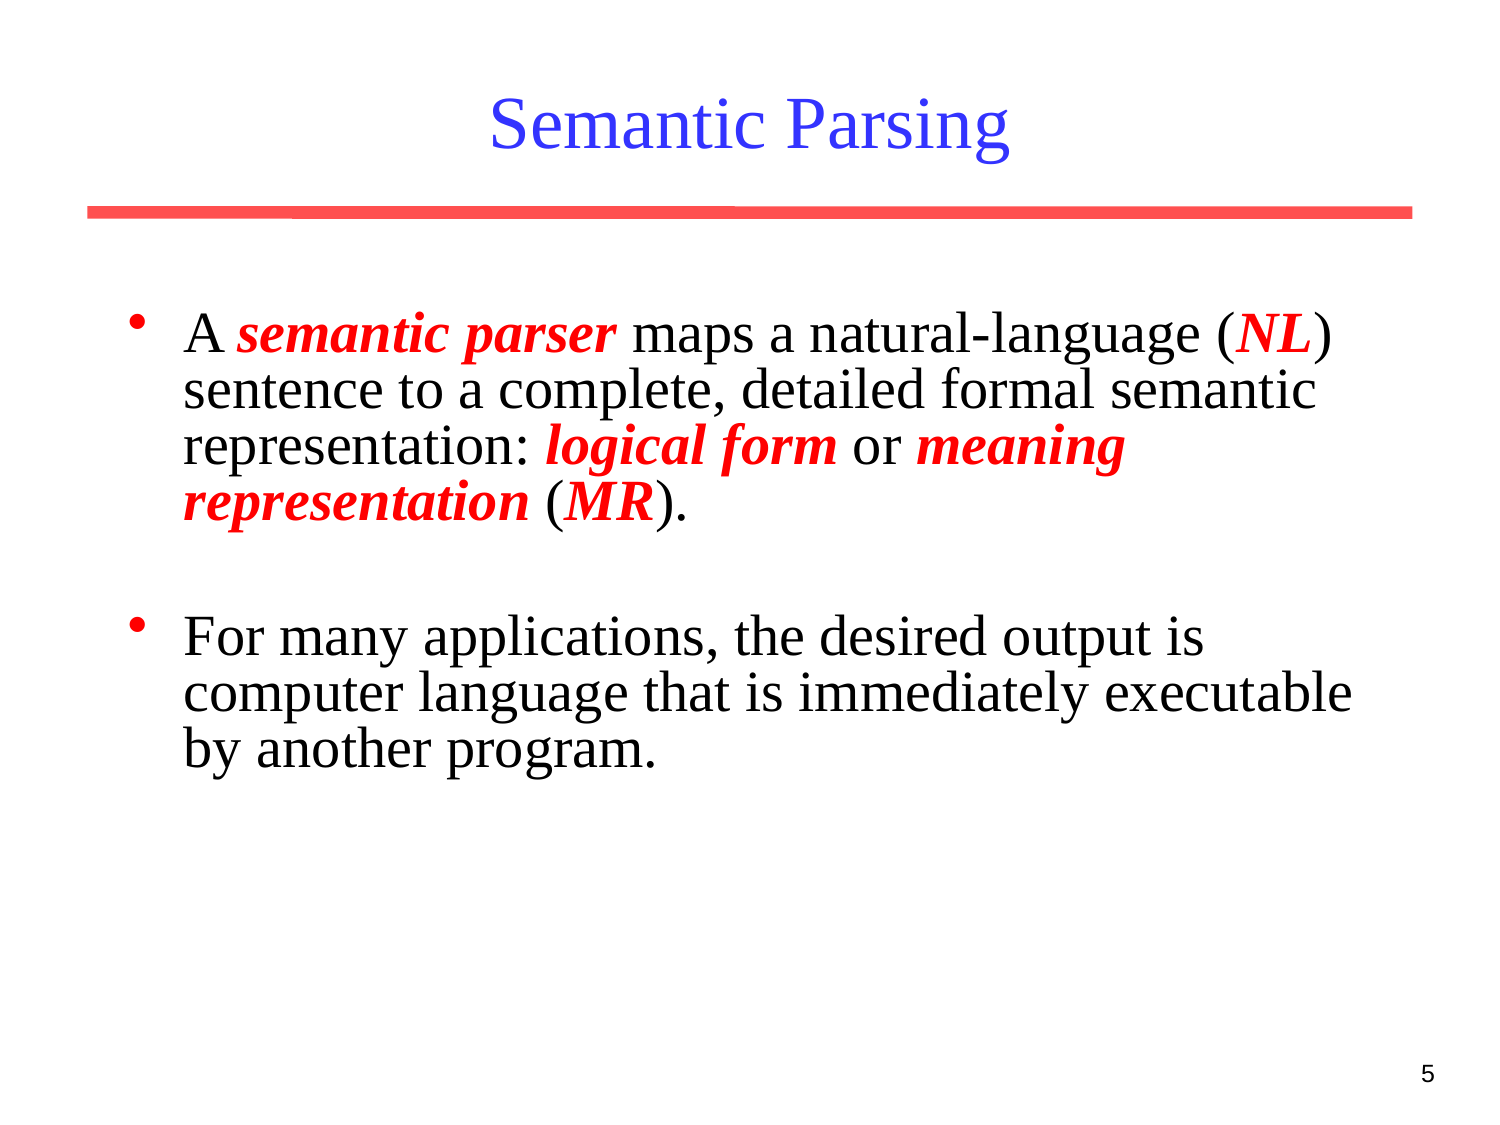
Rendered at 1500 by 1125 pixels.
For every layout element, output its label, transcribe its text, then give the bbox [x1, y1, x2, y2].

slide_number 5 [1137, 1049, 1451, 1125]
list A semantic parser maps a natural-language (NL) sentence to a complete, detailed formal semantic representation: logical form or meaning representation (MR). For many applications, the desired output is computer language that is immediately executable by another program. [112, 299, 1388, 1069]
title Semantic Parsing [112, 37, 1388, 200]
